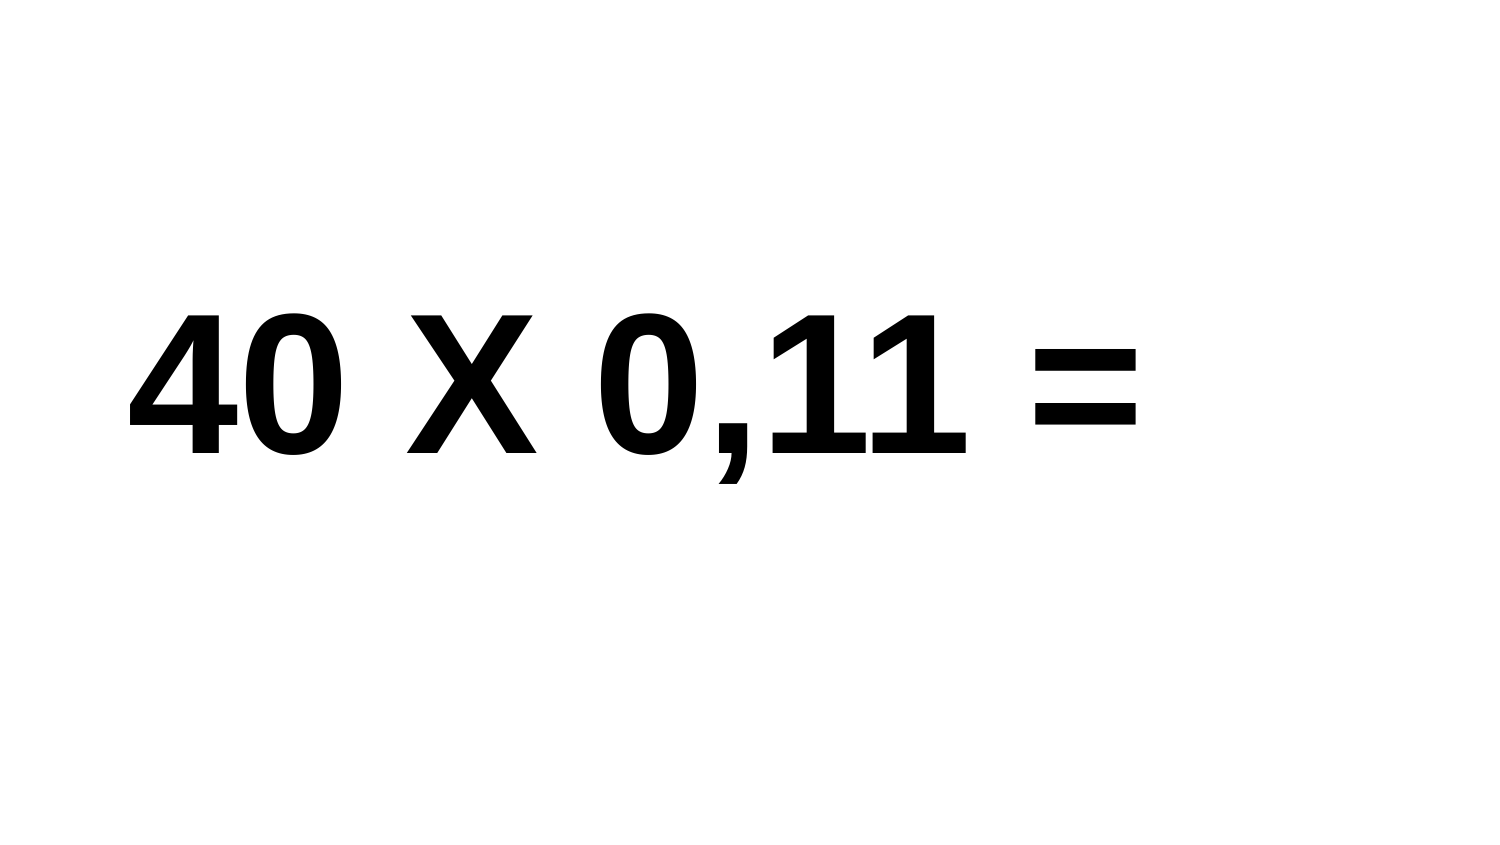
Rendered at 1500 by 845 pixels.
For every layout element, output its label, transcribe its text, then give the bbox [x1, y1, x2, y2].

text_box 40 X 0,11 = [112, 318, 1388, 509]
